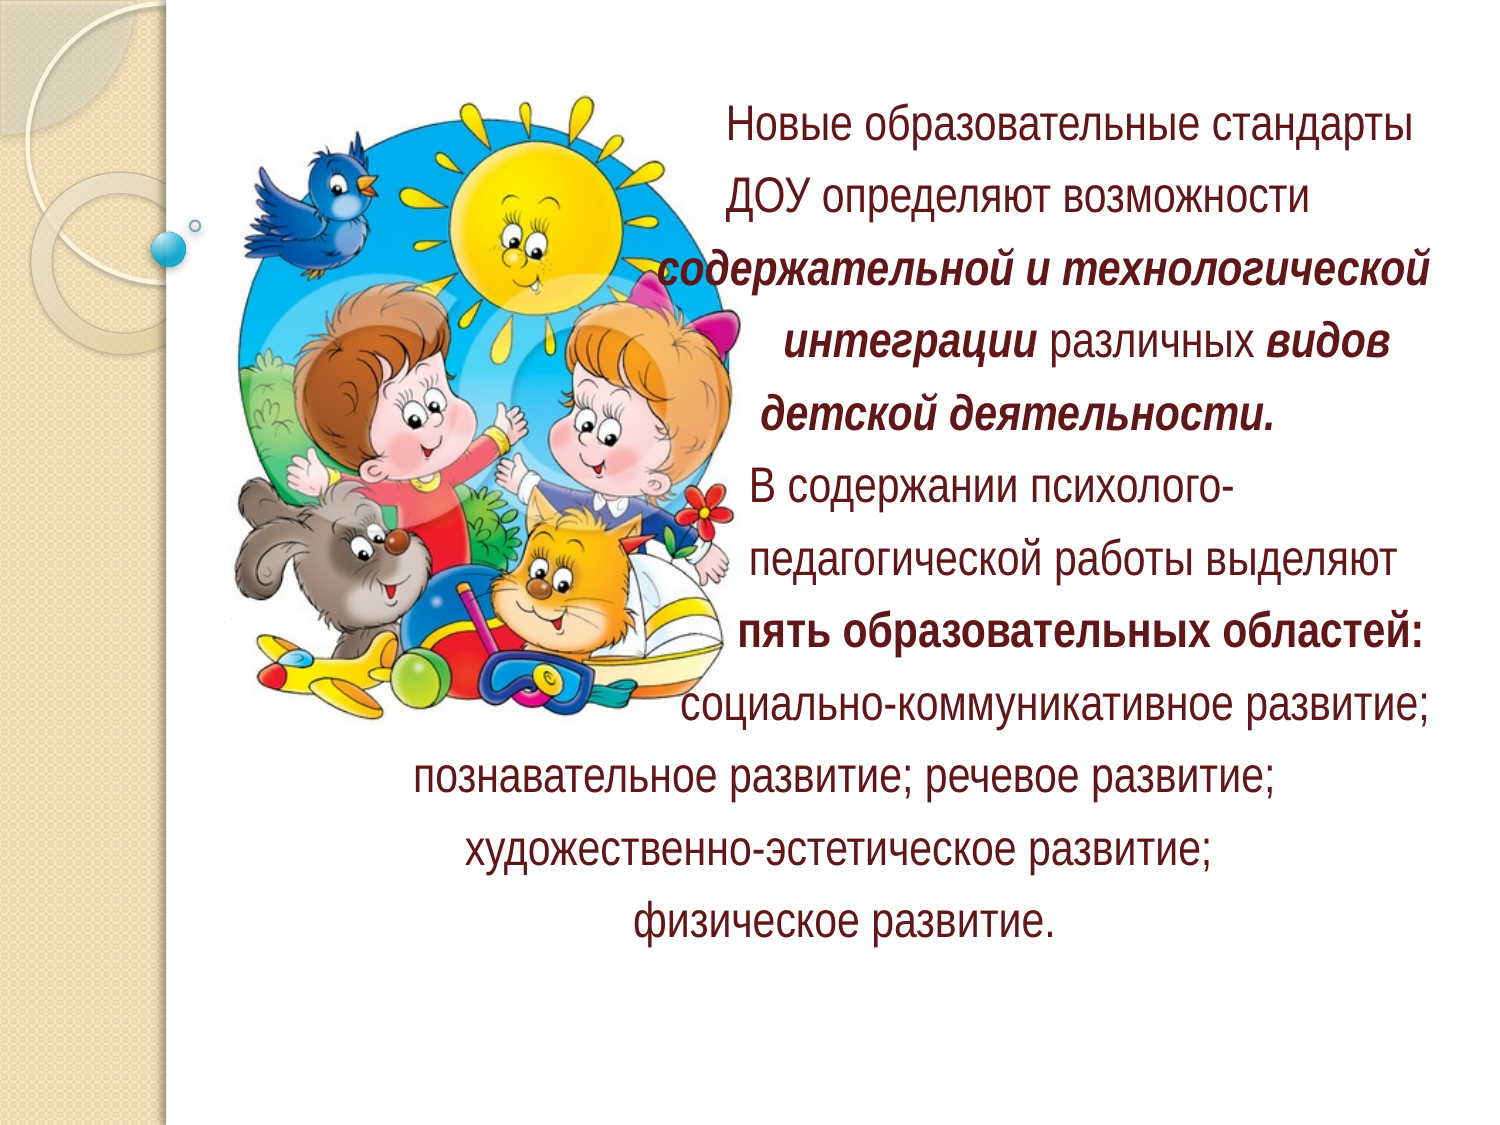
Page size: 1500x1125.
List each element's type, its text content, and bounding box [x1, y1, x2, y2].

subtitle Новые образовательные стандарты ДОУ определяют возможности содержательной и технологической интеграции различных видов детской деятельности. В содержании психолого- педагогической работы выделяют пять образовательных областей: социально-коммуникативное развитие; познавательное развитие; речевое развитие; художественно-эстетическое развитие; физическое развитие. [234, 89, 1451, 1036]
picture [229, 89, 745, 729]
